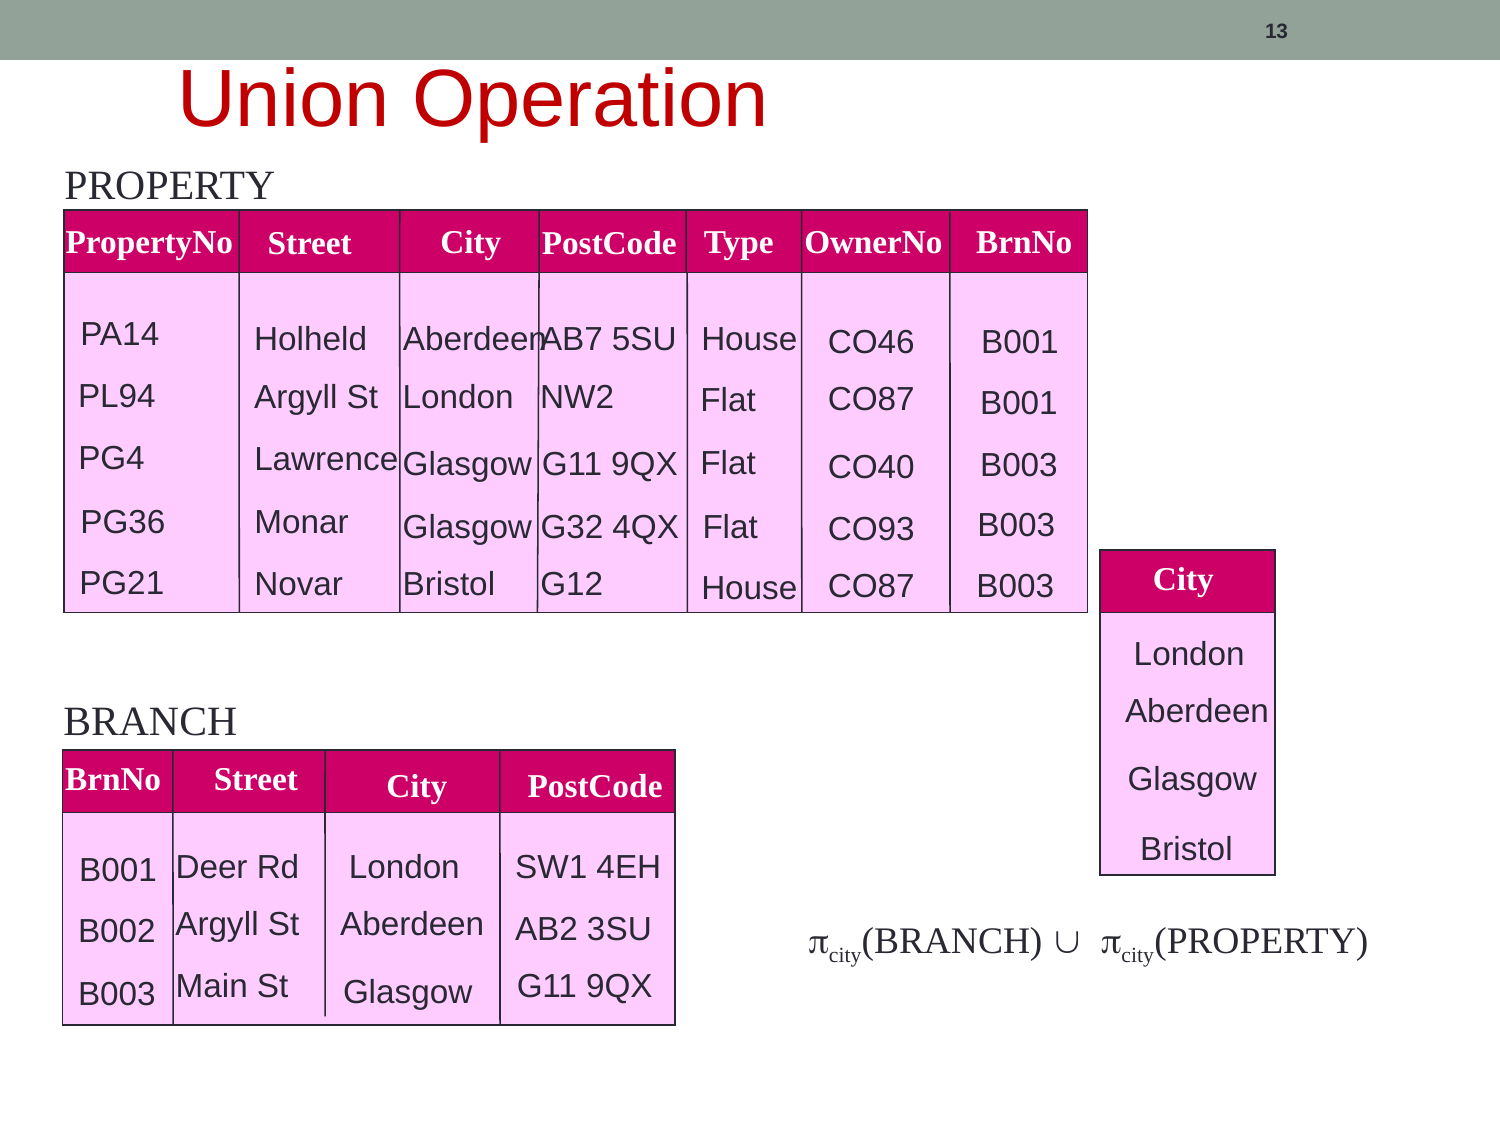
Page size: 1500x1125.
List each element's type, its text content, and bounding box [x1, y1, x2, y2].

text_box [173, 813, 500, 1025]
text_box [400, 273, 687, 310]
text_box B003 [962, 496, 1070, 551]
text_box Glasgow [1112, 749, 1272, 805]
text_box PL94 [63, 366, 171, 421]
text_box G11 9QX [526, 435, 693, 490]
text_box [802, 273, 1088, 613]
text_box B001 [64, 841, 172, 896]
text_box [539, 365, 687, 435]
text_box AB7 5SU [525, 310, 686, 365]
text_box PROPERTY [49, 149, 291, 215]
text_box city(BRANCH)  city(PROPERTY) [793, 908, 1384, 975]
text_box [240, 273, 399, 367]
text_box London [387, 367, 525, 423]
text_box OwnerNo [789, 212, 949, 268]
text_box PropertyNo [50, 215, 249, 268]
text_box G11 9QX [501, 957, 668, 1012]
text_box [240, 210, 399, 273]
text_box Aberdeen [1109, 682, 1284, 737]
text_box London [333, 837, 475, 893]
text_box PA14 [65, 305, 175, 360]
text_box CO93 [812, 499, 930, 555]
text_box PostCode [526, 214, 692, 269]
text_box B003 [961, 557, 1069, 612]
text_box CO40 [812, 437, 930, 493]
text_box Flat [687, 497, 773, 553]
text_box [64, 268, 239, 273]
text_box [540, 269, 686, 273]
text_box Union Operation [162, 0, 1438, 188]
text_box CO87 [812, 557, 930, 612]
text_box Glasgow [387, 497, 525, 553]
text_box Glasgow [387, 435, 526, 490]
text_box [688, 365, 801, 558]
text_box BRANCH [48, 685, 252, 751]
text_box PG36 [65, 492, 181, 548]
text_box [62, 805, 172, 813]
text_box [400, 423, 538, 435]
text_box SW1 4EH [500, 837, 677, 893]
text_box PostCode [512, 757, 678, 812]
text_box Street [198, 749, 313, 805]
text_box House [686, 310, 813, 365]
text_box Main St [160, 957, 304, 1012]
text_box G32 4QX [525, 497, 687, 553]
text_box CO87 [812, 369, 930, 425]
text_box [173, 749, 675, 813]
text_box Flat [685, 371, 771, 426]
text_box [802, 210, 1088, 273]
text_box City [371, 757, 463, 812]
text_box [64, 273, 239, 613]
text_box House [686, 558, 813, 614]
text_box City [425, 212, 517, 268]
text_box AB2 3SU [500, 899, 667, 955]
text_box [400, 490, 538, 497]
text_box Monar [239, 492, 364, 548]
text_box London [1118, 624, 1260, 680]
text_box Type [688, 212, 789, 268]
text_box BrnNo [961, 212, 1088, 268]
text_box [1100, 613, 1275, 875]
text_box [540, 210, 686, 214]
text_box Glasgow [328, 962, 488, 1018]
text_box Argyll St [239, 367, 387, 423]
text_box [400, 553, 537, 613]
text_box B001 [964, 373, 1073, 429]
text_box Deer Rd [160, 837, 315, 893]
text_box City [1137, 549, 1229, 605]
text_box Argyll St [160, 894, 315, 950]
text_box Aberdeen [325, 894, 500, 950]
text_box [1100, 549, 1275, 613]
text_box Lawrence [239, 429, 414, 485]
text_box [400, 210, 539, 273]
text_box [62, 813, 173, 1025]
text_box B003 [63, 964, 171, 1020]
text_box PG21 [64, 553, 180, 609]
text_box B003 [964, 436, 1073, 491]
text_box G12 [525, 554, 618, 610]
text_box [538, 553, 687, 613]
text_box [500, 893, 675, 1025]
text_box Aberdeen [387, 310, 525, 365]
text_box [240, 485, 399, 613]
text_box [687, 268, 801, 273]
text_box Flat [685, 433, 771, 489]
text_box OwnerNo [950, 212, 958, 268]
text_box Bristol [387, 554, 511, 610]
text_box [539, 490, 687, 497]
text_box Holheld [239, 310, 382, 365]
text_box Novar [239, 554, 358, 610]
text_box BrnNo [50, 751, 177, 805]
text_box CO46 [812, 312, 930, 368]
text_box B001 [966, 312, 1074, 368]
text_box Bristol [1125, 819, 1248, 875]
text_box Street [252, 214, 367, 269]
text_box [688, 273, 801, 310]
text_box [240, 423, 399, 429]
text_box [500, 813, 675, 837]
text_box B002 [63, 902, 171, 957]
text_box NW2 [525, 367, 629, 423]
text_box PG4 [63, 428, 160, 484]
